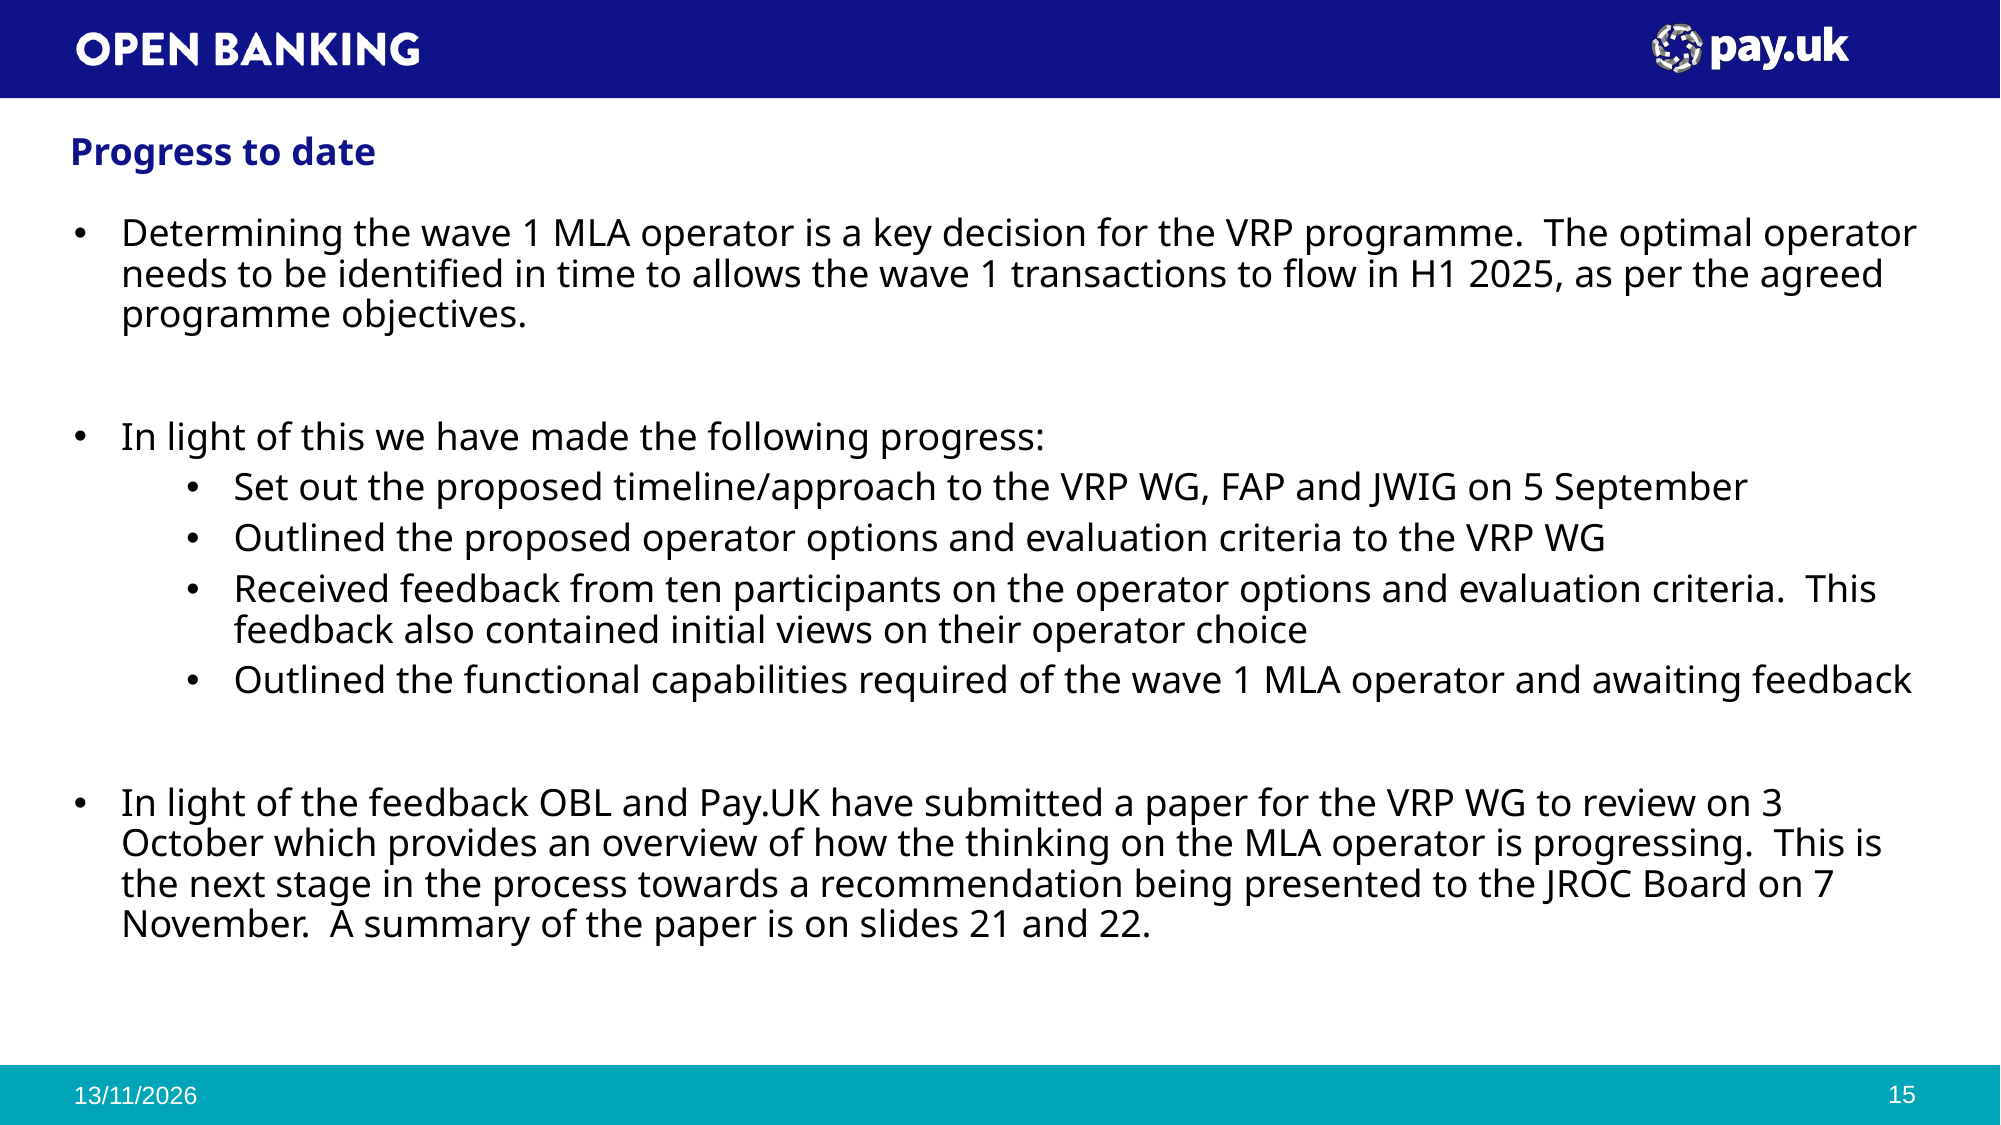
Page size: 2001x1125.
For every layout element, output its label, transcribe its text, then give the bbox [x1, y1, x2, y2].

picture [1644, 12, 1856, 78]
slide_number 15 [1412, 1064, 1932, 1124]
title Progress to date [54, 125, 1629, 207]
footer [662, 1064, 1338, 1124]
list Determining the wave 1 MLA operator is a key decision for the VRP programme. The optimal operator needs to be identified in time to allows the wave 1 transactions to flow in H1 2025, as per the agreed programme objectives. In light of this we have made the following progress: Set out the proposed timeline/approach to the VRP WG, FAP and JWIG on 5 September Outlined the proposed operator options and evaluation criteria to the VRP WG Received feedback from ten participants on the operator options and evaluation criteria. This feedback also contained initial views on their operator choice Outlined the functional capabilities required of the wave 1 MLA operator and awaiting feedback In light of the feedback OBL and Pay.UK have submitted a paper for the VRP WG to review on 3 October which provides an overview of how the thinking on the MLA operator is progressing. This is the next stage in the process towards a recommendation being presented to the JROC Board on 7 November. A summary of the paper is on slides 21 and 22. [59, 206, 1936, 1046]
picture [43, 0, 452, 99]
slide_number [59, 1065, 509, 1125]
